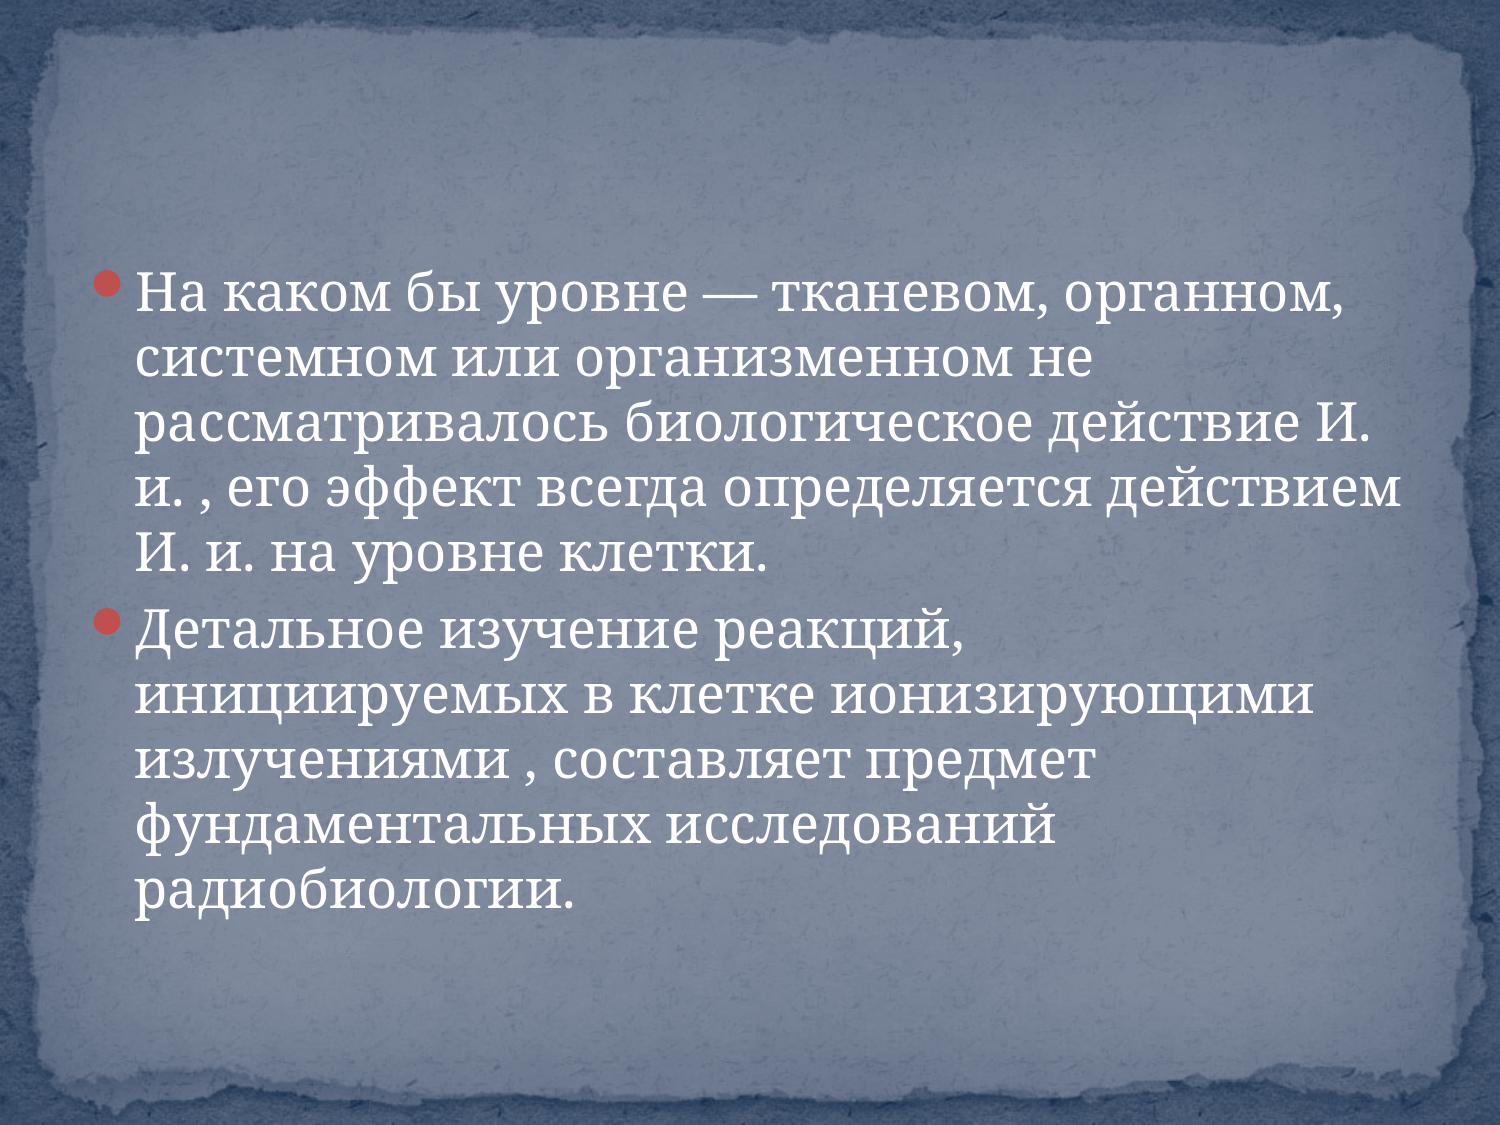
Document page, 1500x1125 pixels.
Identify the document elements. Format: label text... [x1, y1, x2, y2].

list На каком бы уровне — тканевом, органном, системном или организменном не рассматривалось биологическое действие И. и. , его эффект всегда определяется действием И. и. на уровне клетки. Детальное изучение реакций, инициируемых в клетке ионизирующими излучениями , составляет предмет фундаментальных исследований радиобиологии. [75, 249, 1425, 1000]
